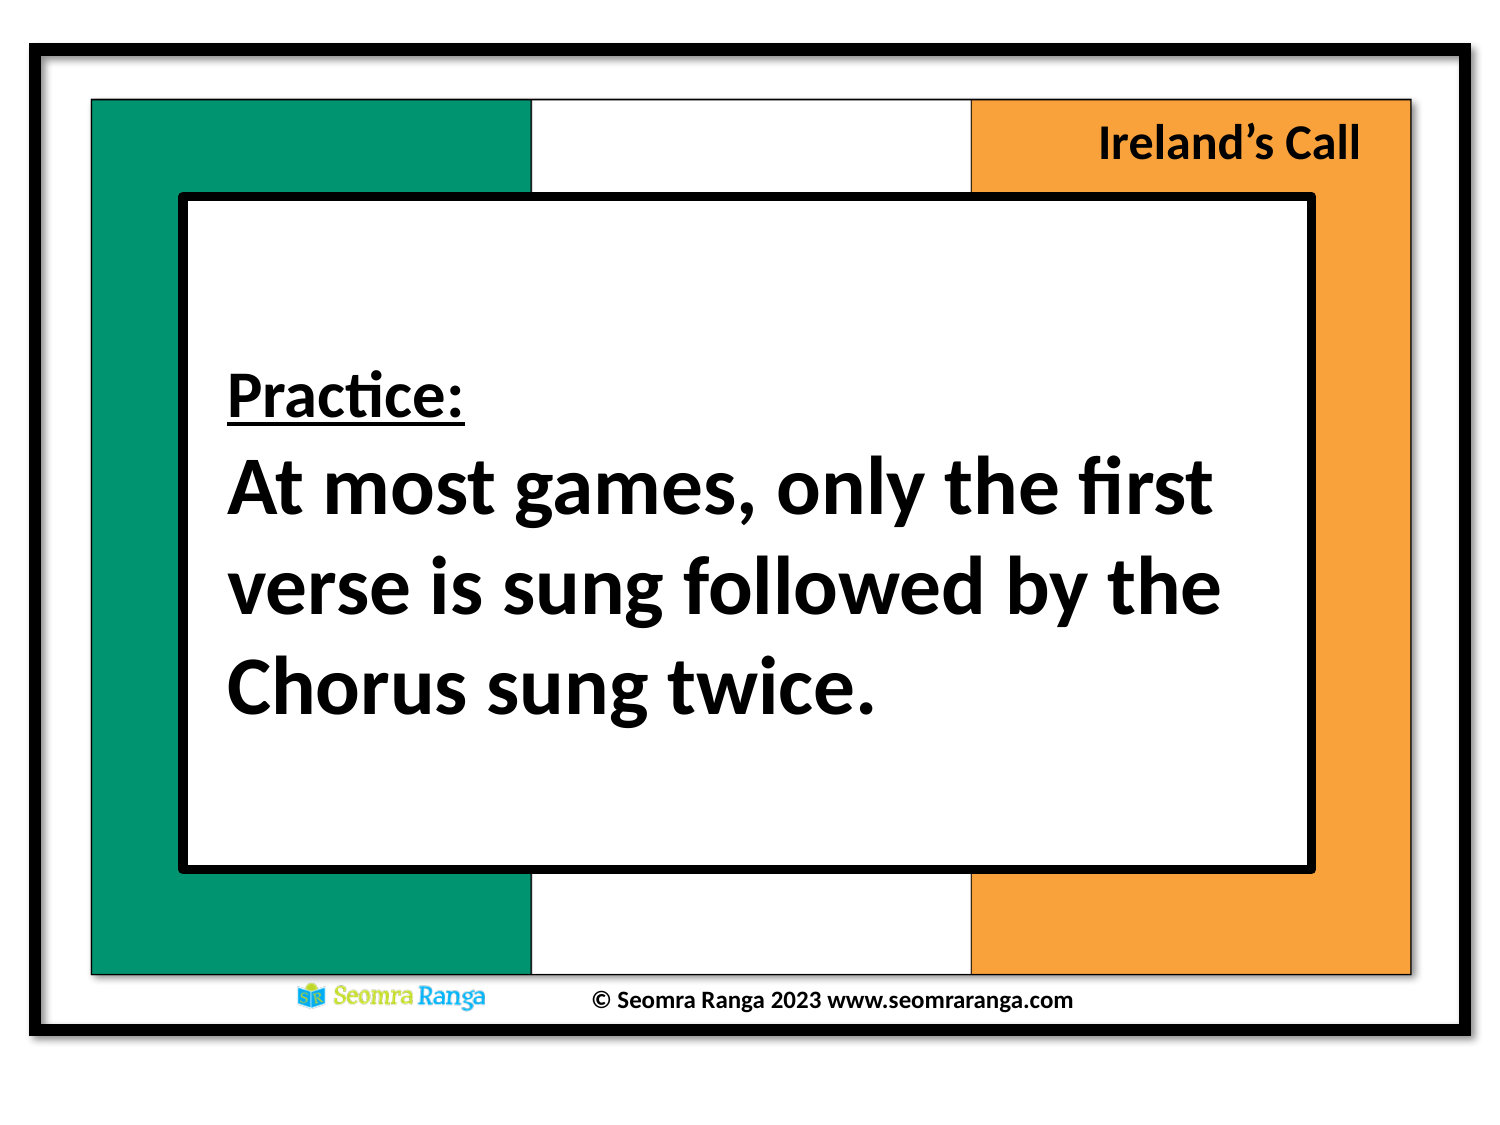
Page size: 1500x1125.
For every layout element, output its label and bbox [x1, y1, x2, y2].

picture [41, 55, 1459, 1024]
